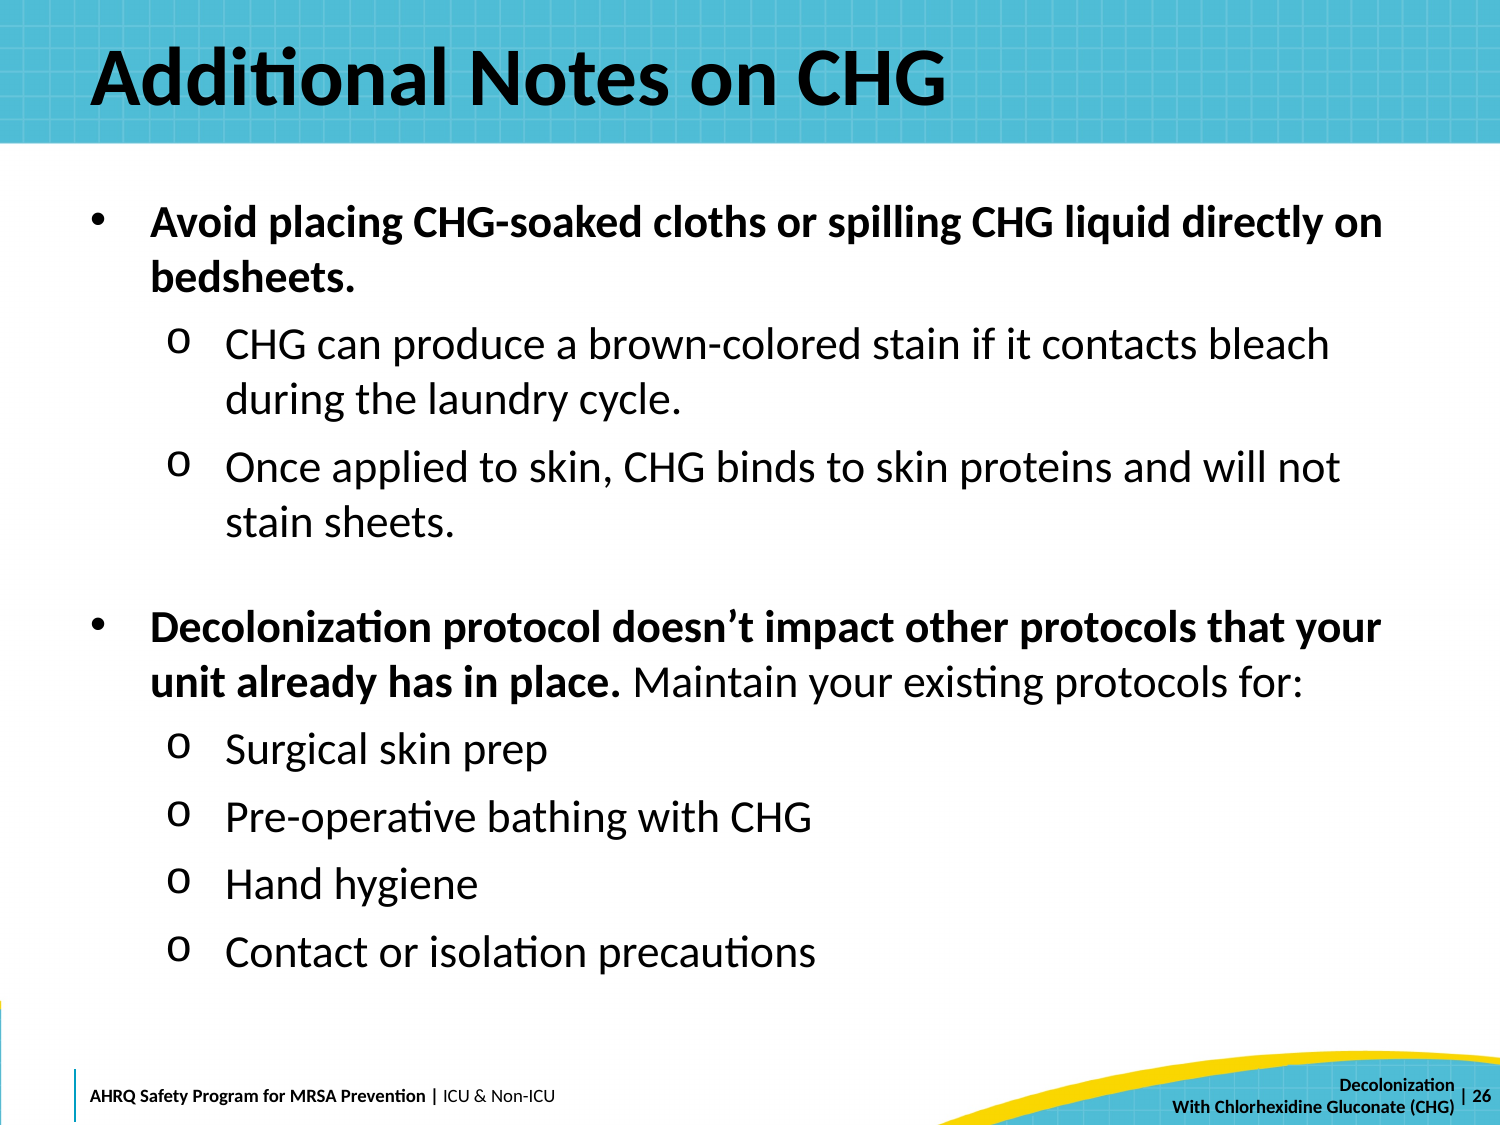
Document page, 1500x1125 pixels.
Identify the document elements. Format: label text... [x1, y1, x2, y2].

picture [0, 0, 1500, 1125]
title Additional Notes on CHG [75, 0, 1425, 150]
slide_number | 26 [1455, 1065, 1500, 1125]
list Avoid placing CHG-soaked cloths or spilling CHG liquid directly on bedsheets. CHG can produce a brown-colored stain if it contacts bleach during the laundry cycle. Once applied to skin, CHG binds to skin proteins and will not stain sheets. Decolonization protocol doesn’t impact other protocols that your unit already has in place. Maintain your existing protocols for: Surgical skin prep Pre-operative bathing with CHG Hand hygiene Contact or isolation precautions [75, 184, 1410, 1005]
